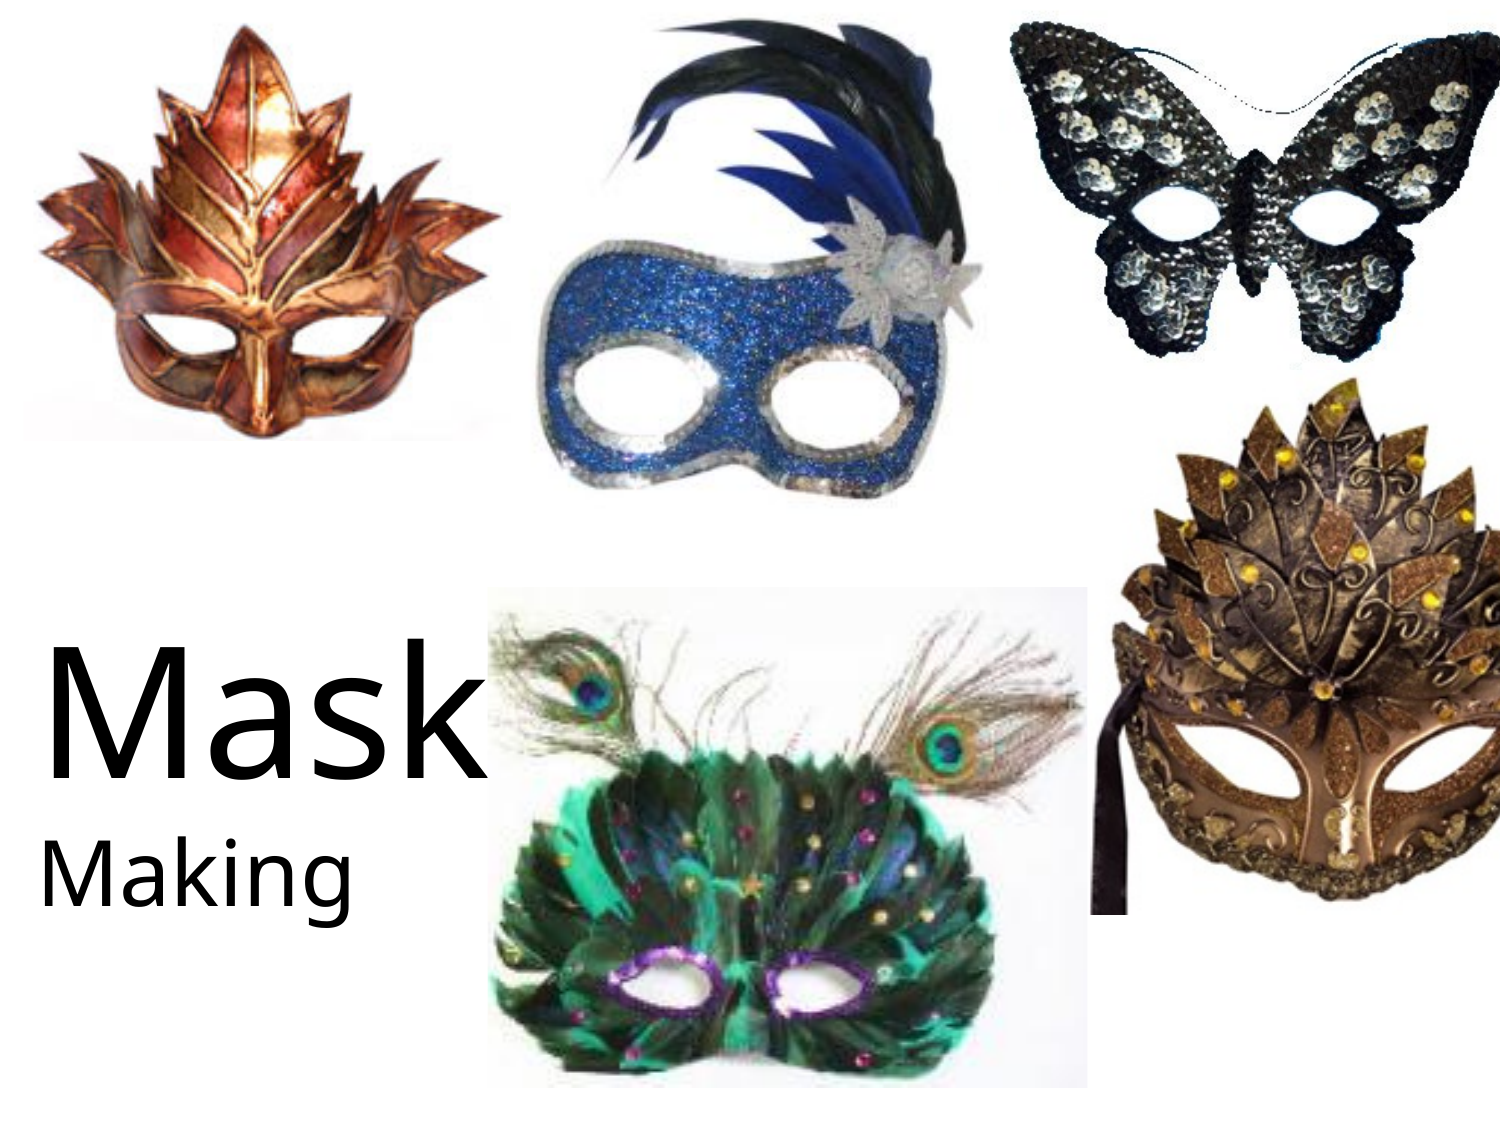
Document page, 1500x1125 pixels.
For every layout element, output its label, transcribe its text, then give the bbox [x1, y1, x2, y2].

picture [23, 0, 1500, 915]
picture [487, 587, 1088, 1088]
text_box Mask Making [21, 587, 788, 1103]
